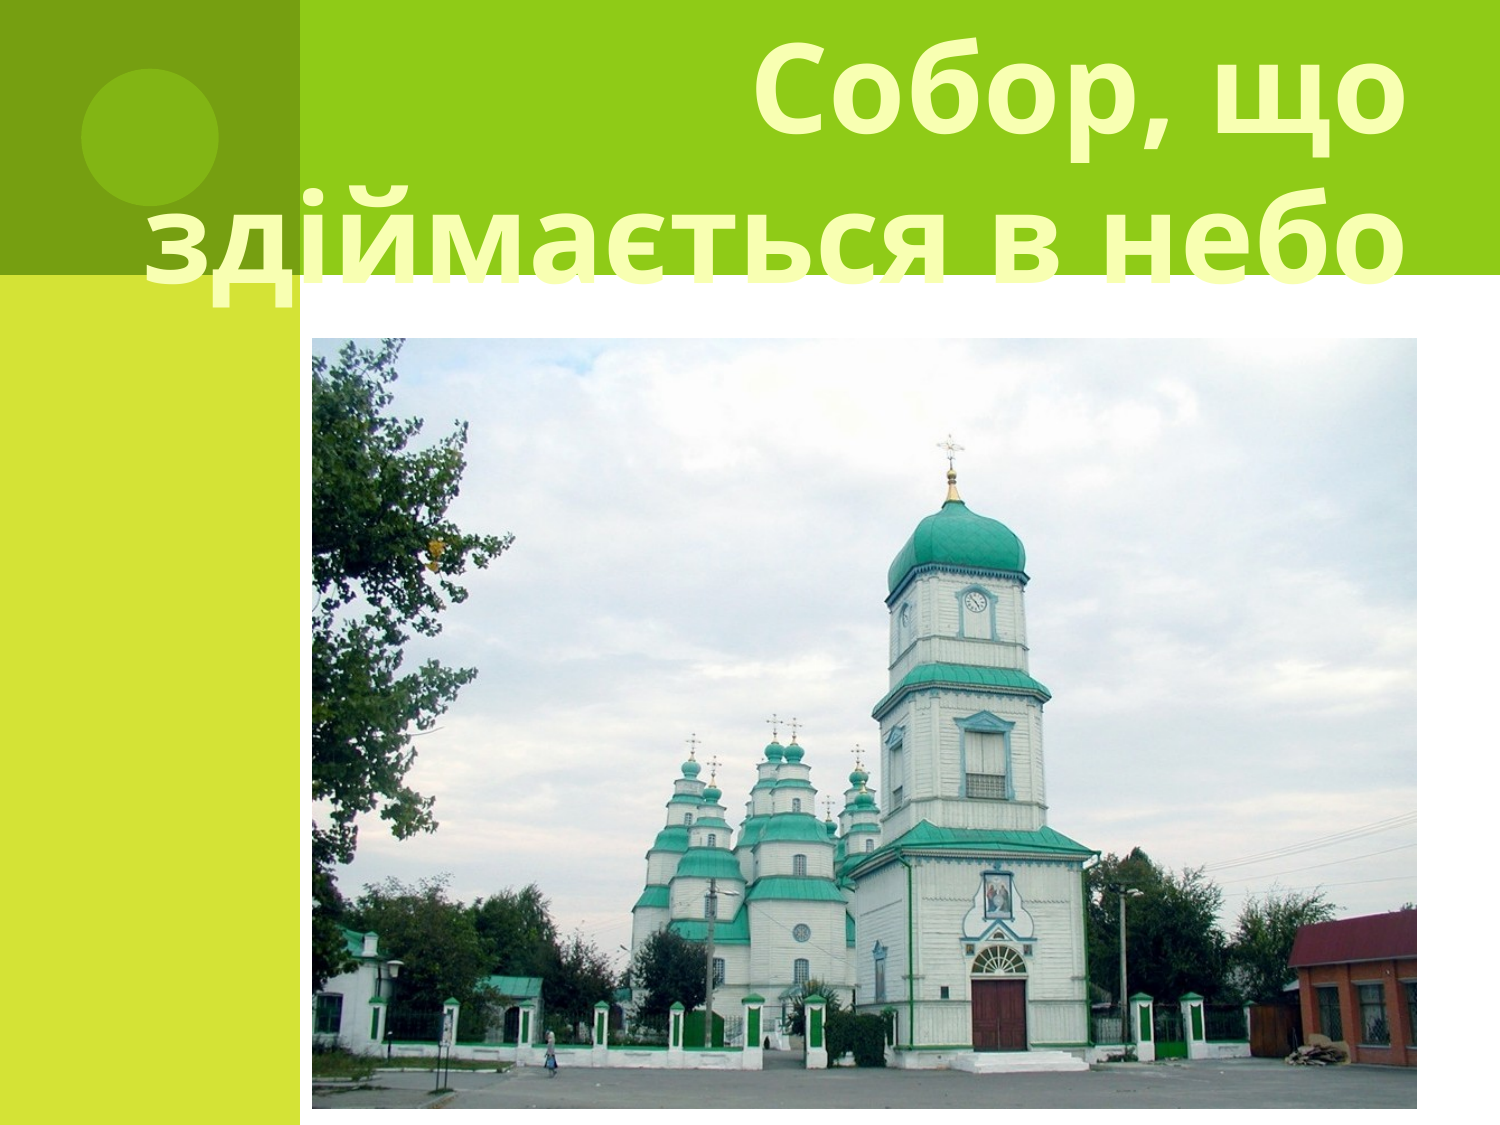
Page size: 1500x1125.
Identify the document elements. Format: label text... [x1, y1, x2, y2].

title Собор, що здіймається в небо [100, 37, 1425, 279]
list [312, 337, 1417, 1109]
